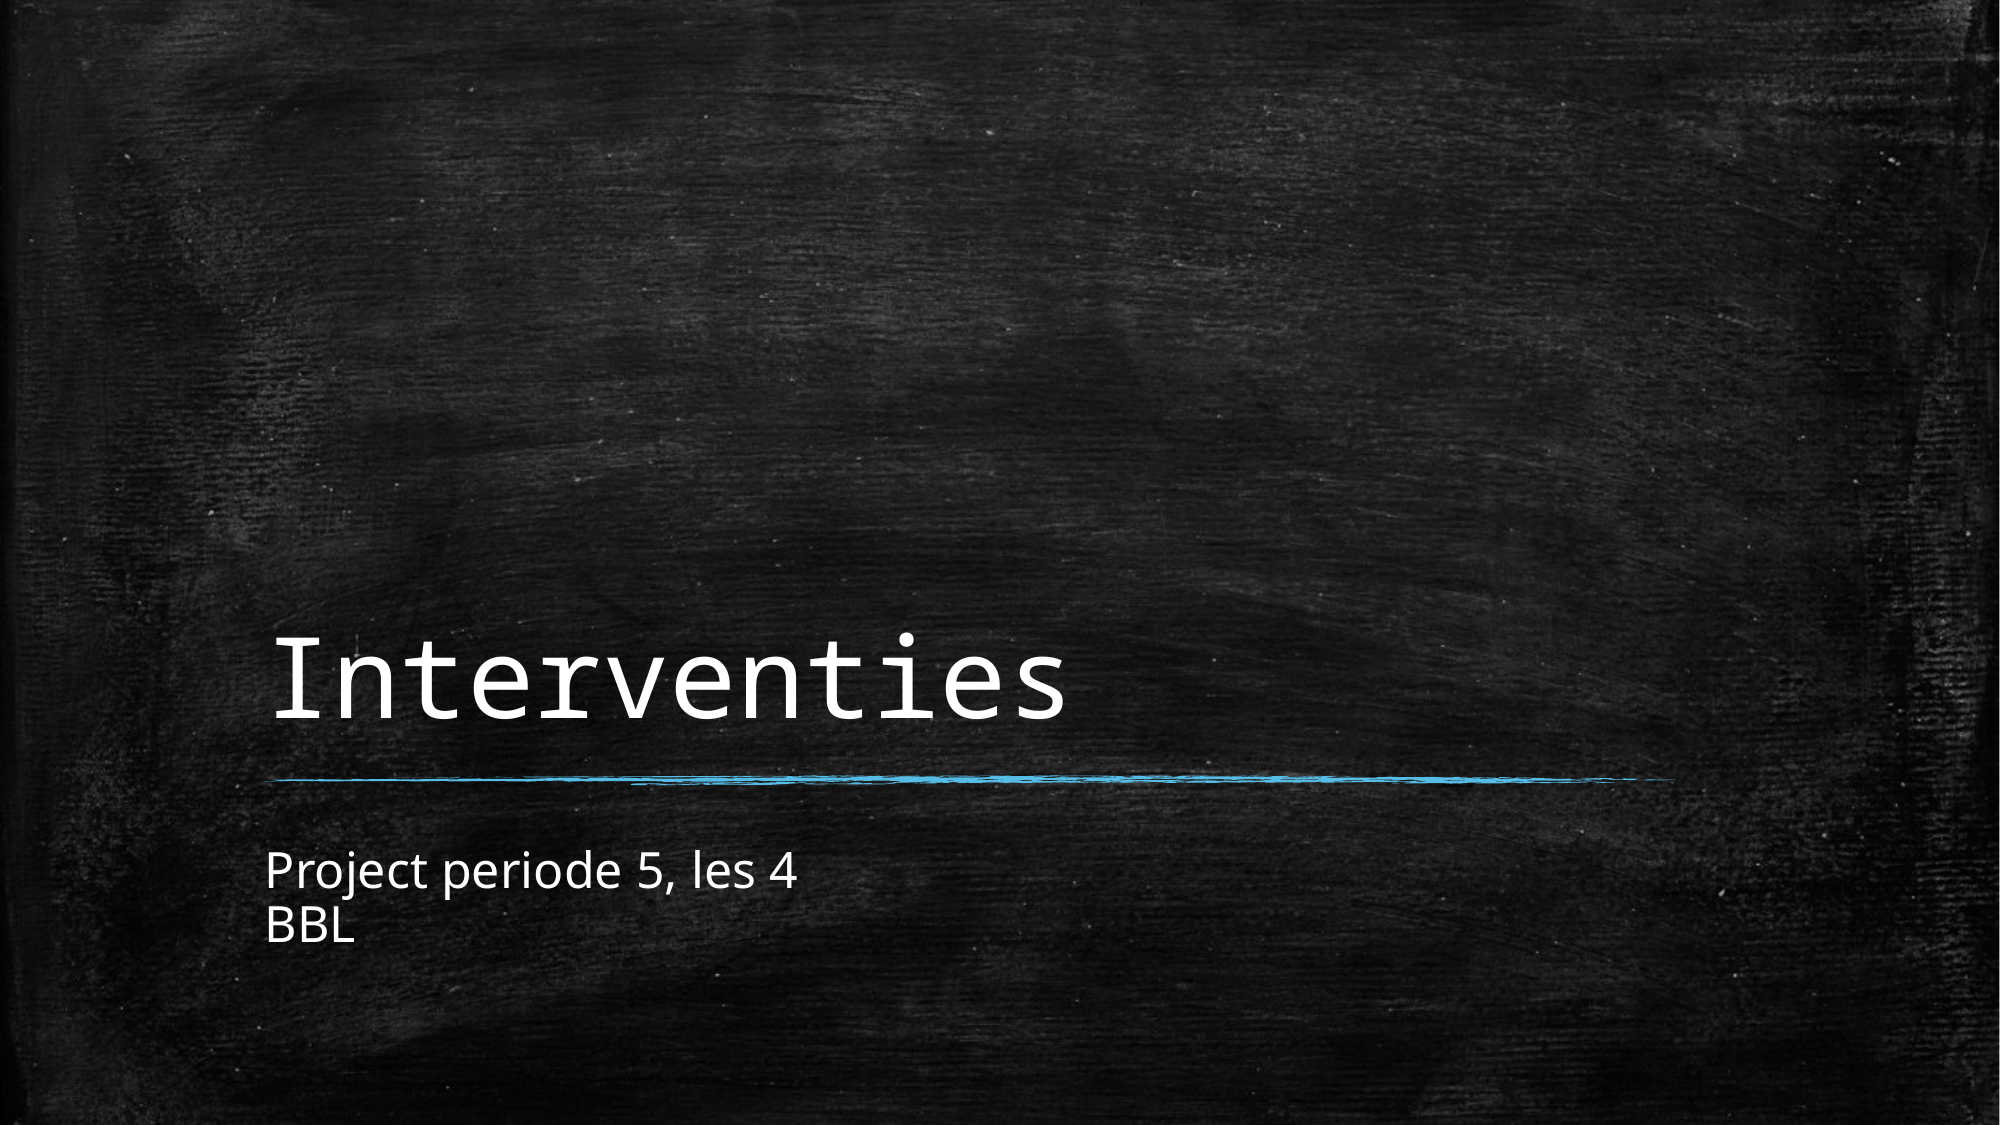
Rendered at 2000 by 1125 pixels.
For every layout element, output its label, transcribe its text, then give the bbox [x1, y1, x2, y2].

title Interventies [249, 312, 1750, 750]
subtitle Project periode 5, les 4 BBL [249, 837, 1750, 1013]
